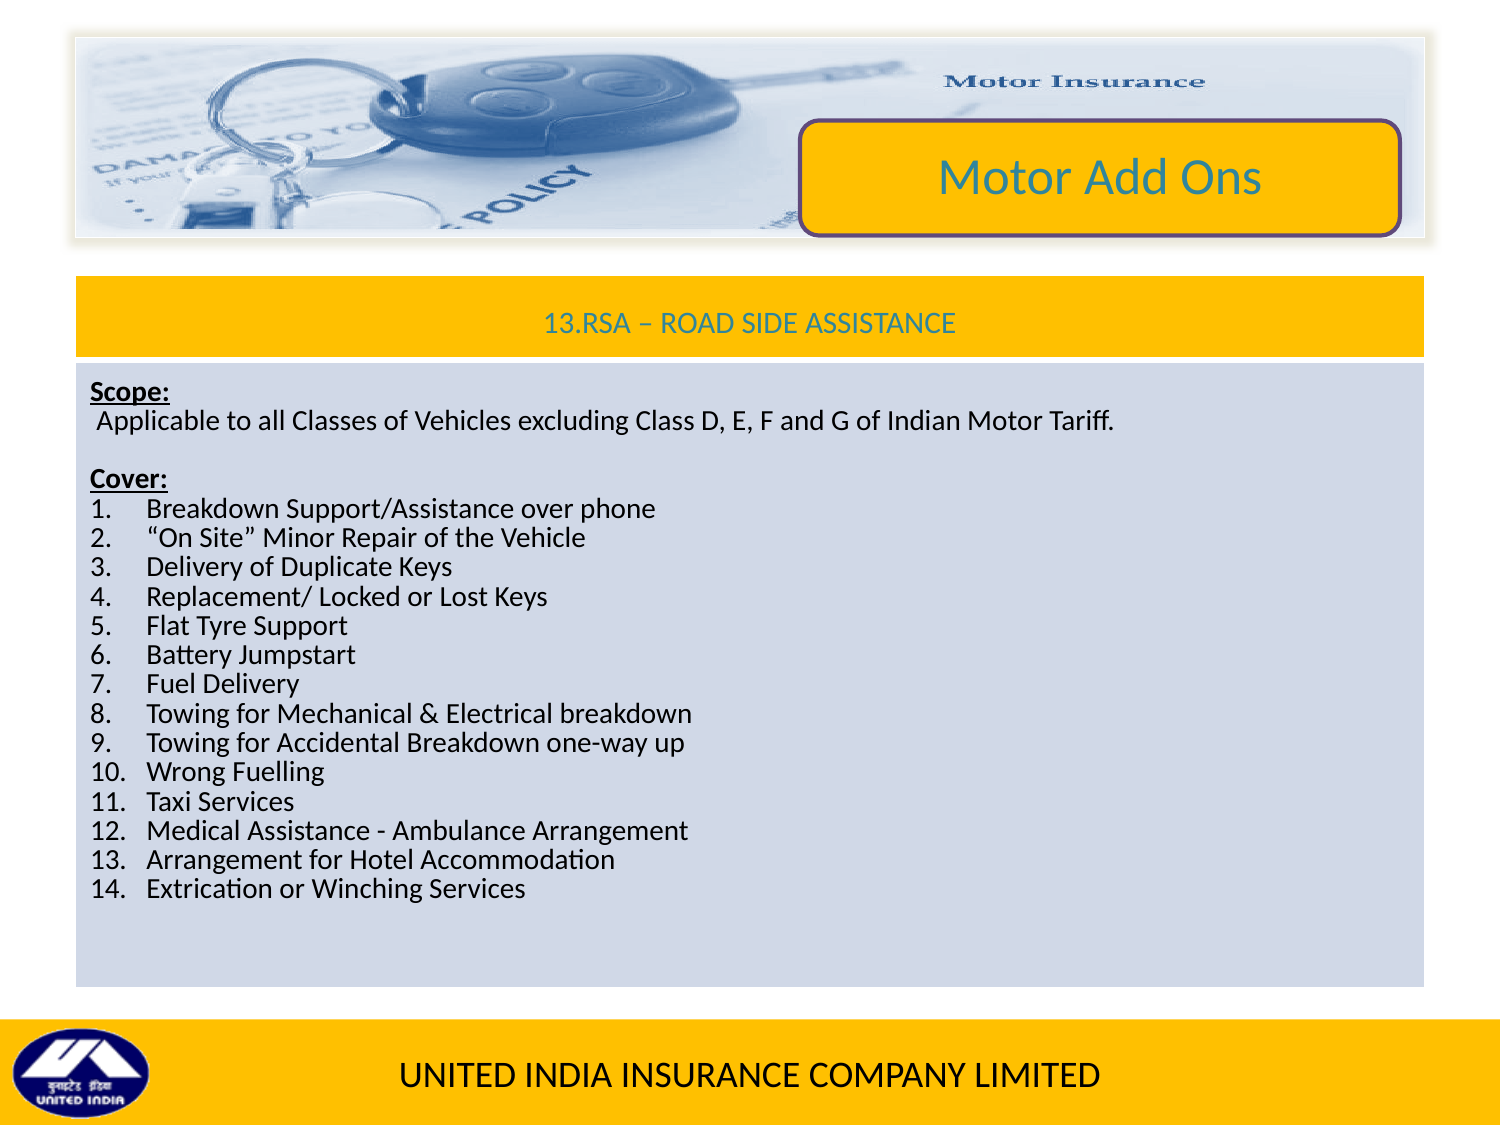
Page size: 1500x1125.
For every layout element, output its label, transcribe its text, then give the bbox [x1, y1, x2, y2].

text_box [799, 120, 1401, 236]
picture [11, 1027, 153, 1119]
text_box UNITED INDIA INSURANCE COMPANY LIMITED [0, 1019, 1500, 1125]
table_cell Scope: Applicable to all Classes of Vehicles excluding Class D, E, F and G of Indian Motor Tariff. Cover: Breakdown Support/Assistance over phone “On Site” Minor Repair of the Vehicle Delivery of Duplicate Keys Replacement/ Locked or Lost Keys Flat Tyre Support Battery Jumpstart Fuel Delivery Towing for Mechanical & Electrical breakdown Towing for Accidental Breakdown one-way up Wrong Fuelling Taxi Services Medical Assistance - Ambulance Arrangement Arrangement for Hotel Accommodation Extrication or Winching Services [76, 363, 1424, 987]
picture [74, 37, 1426, 238]
table_header 13.RSA – ROAD SIDE ASSISTANCE [76, 276, 1424, 357]
